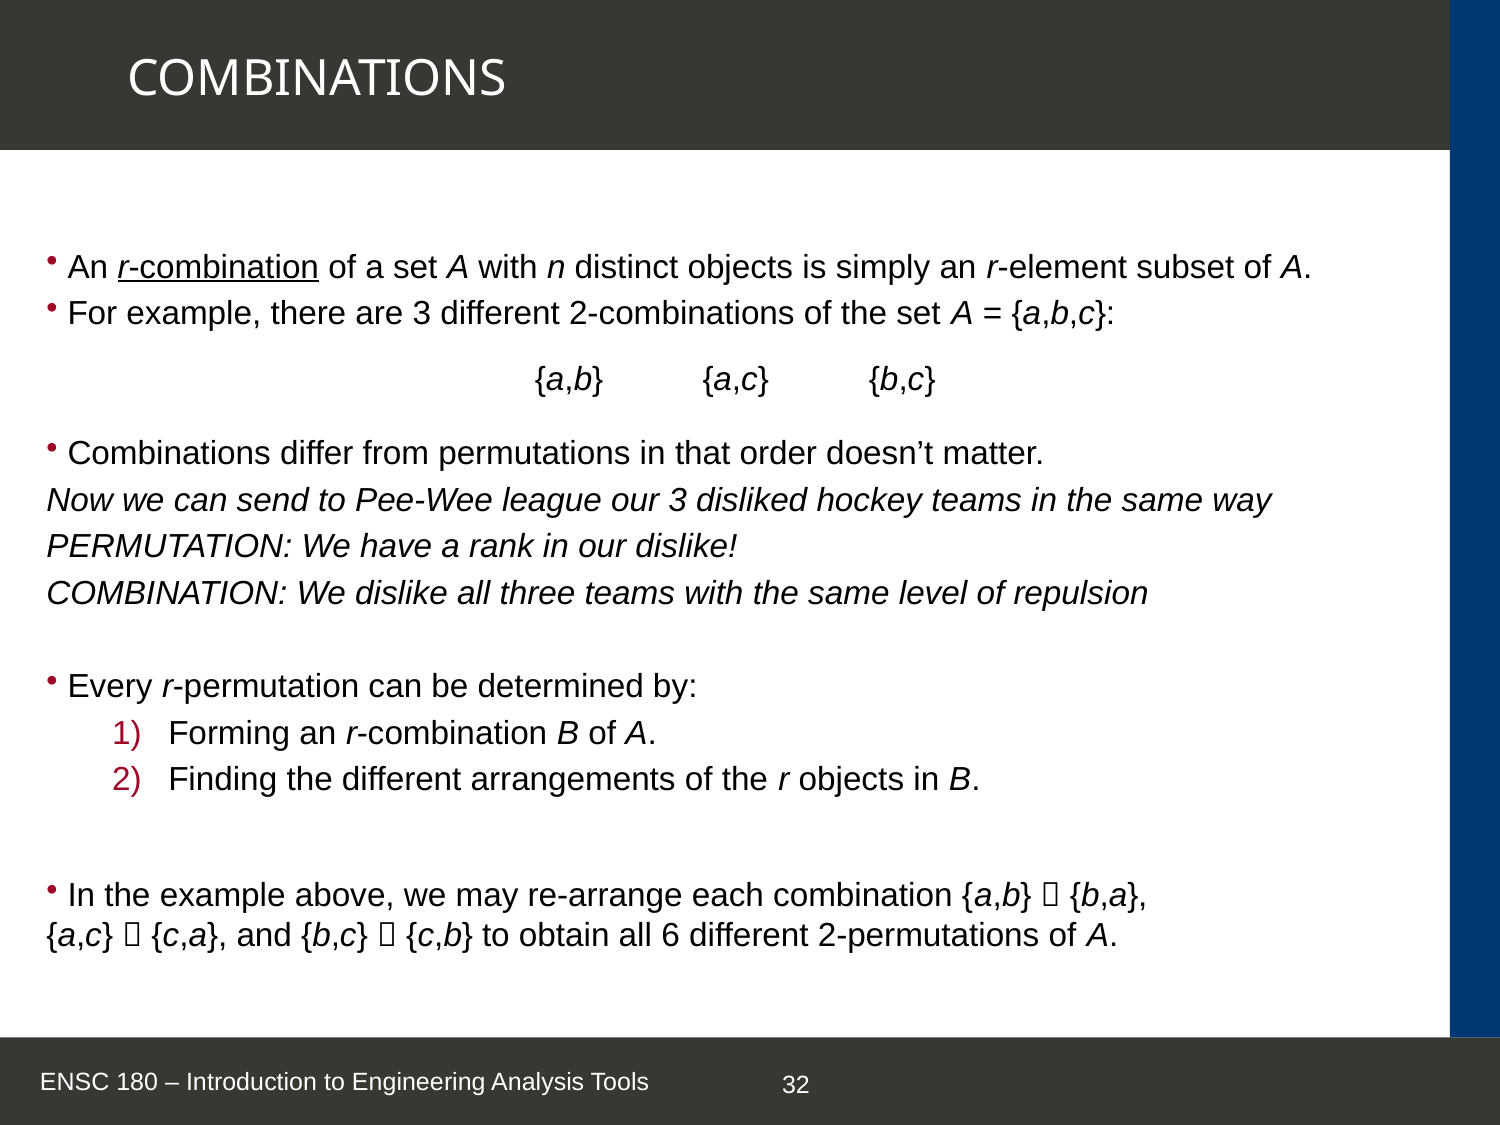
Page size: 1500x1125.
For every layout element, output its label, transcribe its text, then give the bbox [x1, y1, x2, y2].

footer ENSC 180 – Introduction to Engineering Analysis Tools [24, 1057, 740, 1113]
list An r-combination of a set A with n distinct objects is simply an r-element subset of A. For example, there are 3 different 2-combinations of the set A = {a,b,c}: Combinations differ from permutations in that order doesn’t matter. Now we can send to Pee-Wee league our 3 disliked hockey teams in the same way PERMUTATION: We have a rank in our dislike! COMBINATION: We dislike all three teams with the same level of repulsion Every r-permutation can be determined by: Forming an r-combination B of A. Finding the different arrangements of the r objects in B. In the example above, we may re-arrange each combination {a,b}  {b,a}, {a,c}  {c,a}, and {b,c}  {c,b} to obtain all 6 different 2-permutations of A. [31, 237, 1388, 1029]
table_header {b,c} [819, 353, 986, 414]
table_header {a,c} [652, 353, 819, 414]
table_header {a,b} [486, 353, 652, 414]
title COMBINATIONS [112, 37, 1450, 138]
